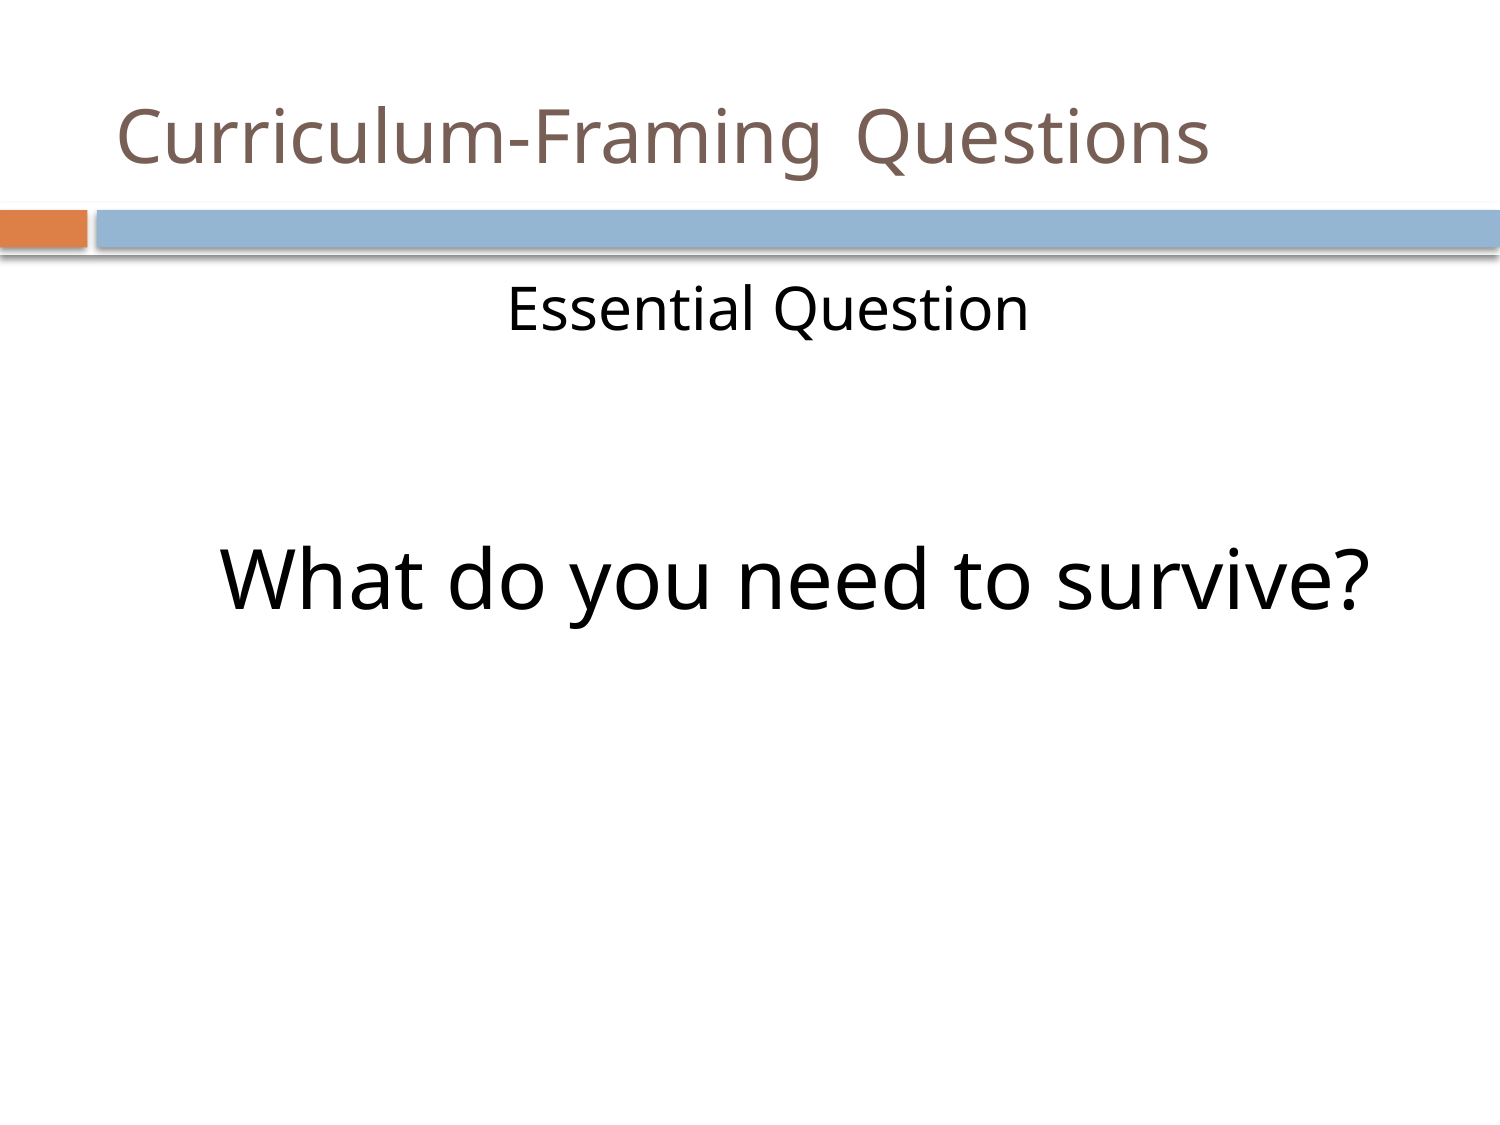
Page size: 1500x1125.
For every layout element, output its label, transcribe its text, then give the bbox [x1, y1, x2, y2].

title Curriculum-Framing Questions [100, 37, 1438, 200]
list Essential Question What do you need to survive? [100, 262, 1438, 1000]
